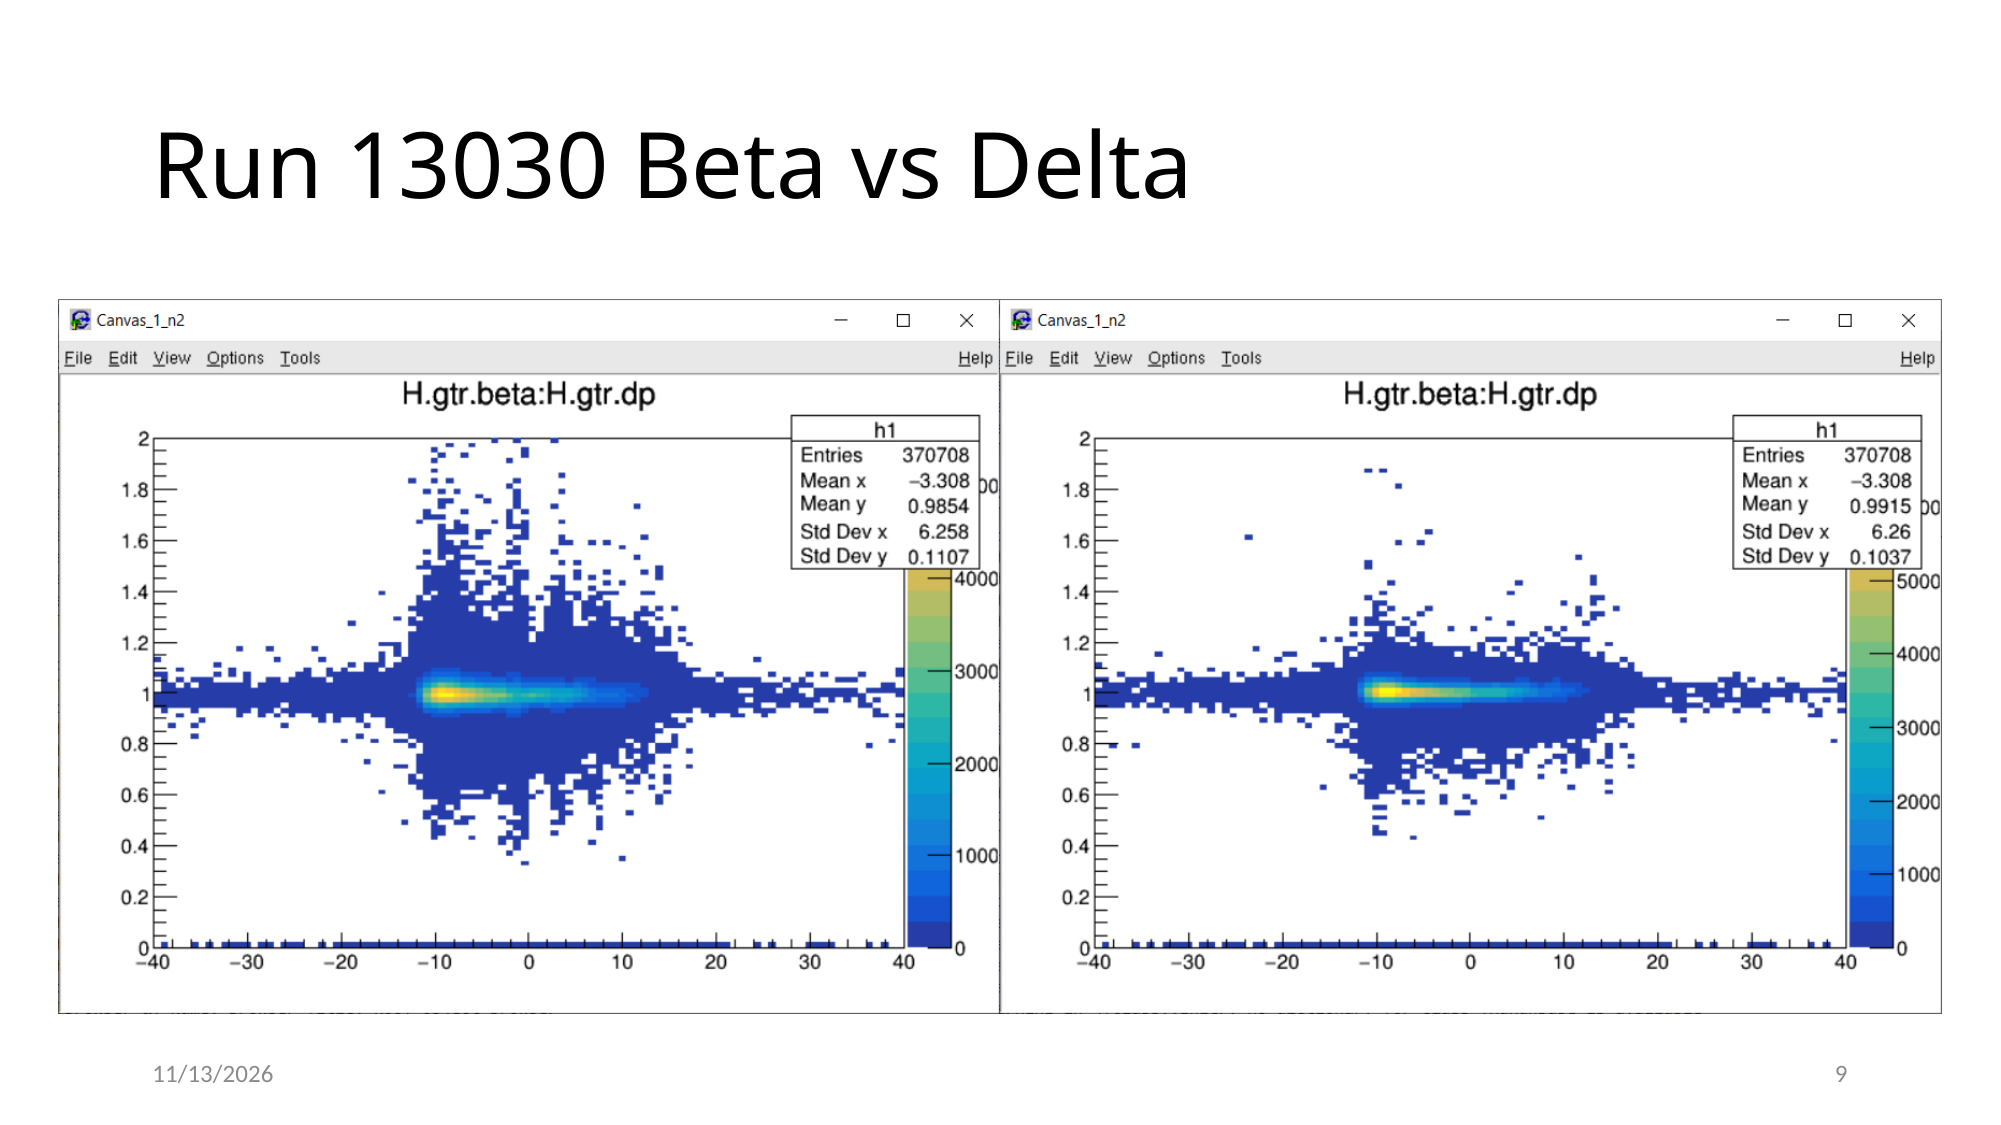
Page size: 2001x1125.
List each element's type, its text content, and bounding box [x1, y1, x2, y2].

slide_number 9 [1412, 1042, 1863, 1103]
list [58, 299, 999, 1014]
title Run 13030 Beta vs Delta [137, 59, 1863, 278]
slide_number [137, 1042, 588, 1103]
picture [999, 299, 1942, 1014]
